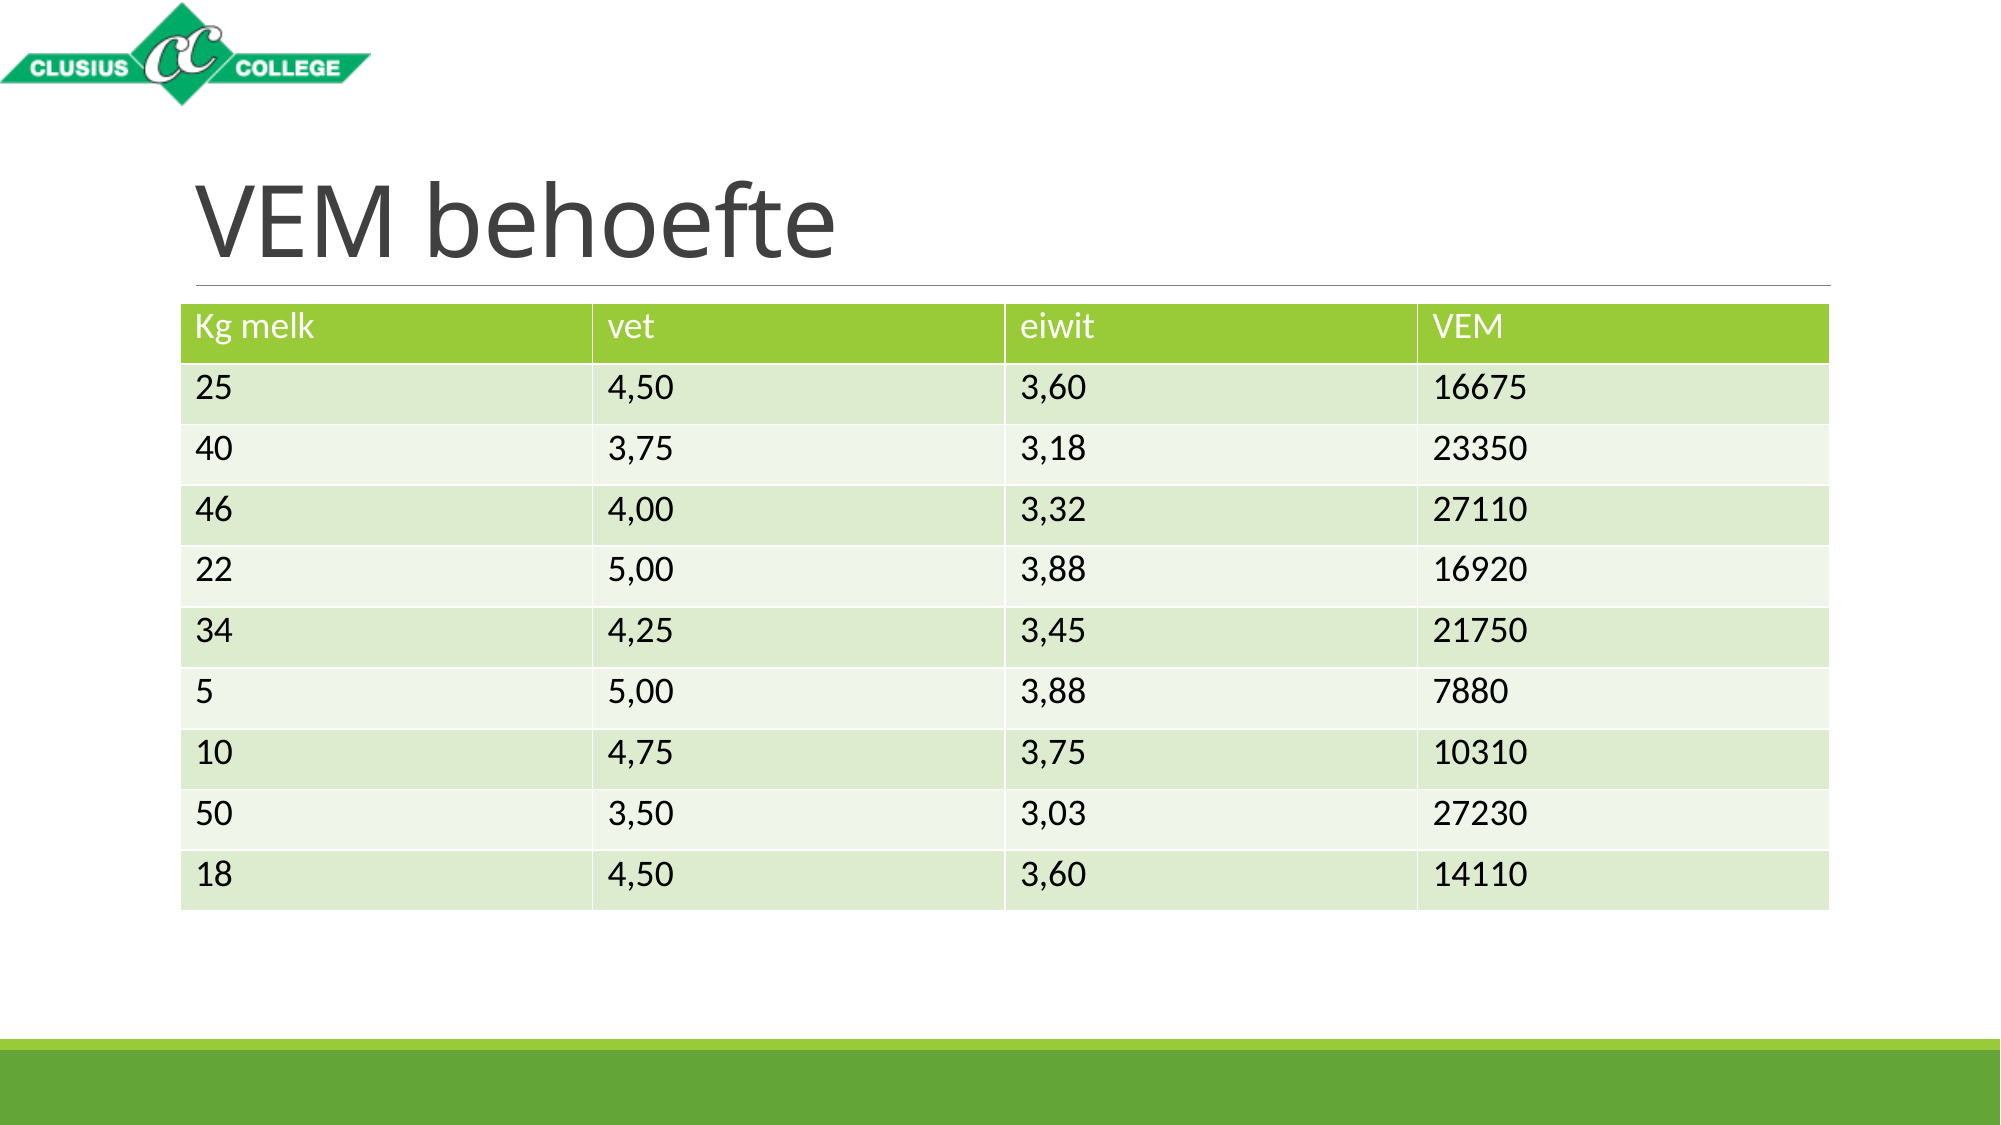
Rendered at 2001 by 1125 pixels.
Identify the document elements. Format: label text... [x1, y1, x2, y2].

table_cell 22 [181, 547, 592, 606]
table_cell 10 [181, 730, 592, 789]
table_cell 27230 [1418, 790, 1829, 849]
table_cell 3,75 [1006, 730, 1417, 789]
table_header Kg melk [181, 304, 592, 363]
table_header eiwit [1006, 304, 1417, 363]
table_cell 3,50 [593, 790, 1004, 849]
table_cell 3,60 [1006, 851, 1417, 910]
table_cell 4,50 [593, 365, 1004, 424]
title VEM behoefte [180, 47, 1830, 285]
table_cell 3,32 [1006, 486, 1417, 545]
table_cell 3,45 [1006, 608, 1417, 667]
table_cell 3,18 [1006, 425, 1417, 484]
table_cell 50 [181, 790, 592, 849]
table_cell 4,00 [593, 486, 1004, 545]
table_cell 16920 [1418, 547, 1829, 606]
table_cell 5 [181, 669, 592, 728]
table_cell 16675 [1418, 365, 1829, 424]
table_cell 25 [181, 365, 592, 424]
table_cell 10310 [1418, 730, 1829, 789]
table_cell 7880 [1418, 669, 1829, 728]
table_cell 23350 [1418, 425, 1829, 484]
table_header vet [593, 304, 1004, 363]
table_cell 3,75 [593, 425, 1004, 484]
table_cell 21750 [1418, 608, 1829, 667]
table_cell 4,75 [593, 730, 1004, 789]
table_cell 5,00 [593, 547, 1004, 606]
table_cell 40 [181, 425, 592, 484]
table_cell 3,60 [1006, 365, 1417, 424]
table_cell 18 [181, 851, 592, 910]
picture [0, 1, 371, 108]
table_cell 5,00 [593, 669, 1004, 728]
table_cell 3,03 [1006, 790, 1417, 849]
table_cell 3,88 [1006, 669, 1417, 728]
table_cell 4,25 [593, 608, 1004, 667]
table_cell 34 [181, 608, 592, 667]
table_cell 14110 [1418, 851, 1829, 910]
table_header VEM [1418, 304, 1829, 363]
table_cell 27110 [1418, 486, 1829, 545]
table_cell 3,88 [1006, 547, 1417, 606]
table_cell 46 [181, 486, 592, 545]
table_cell 4,50 [593, 851, 1004, 910]
